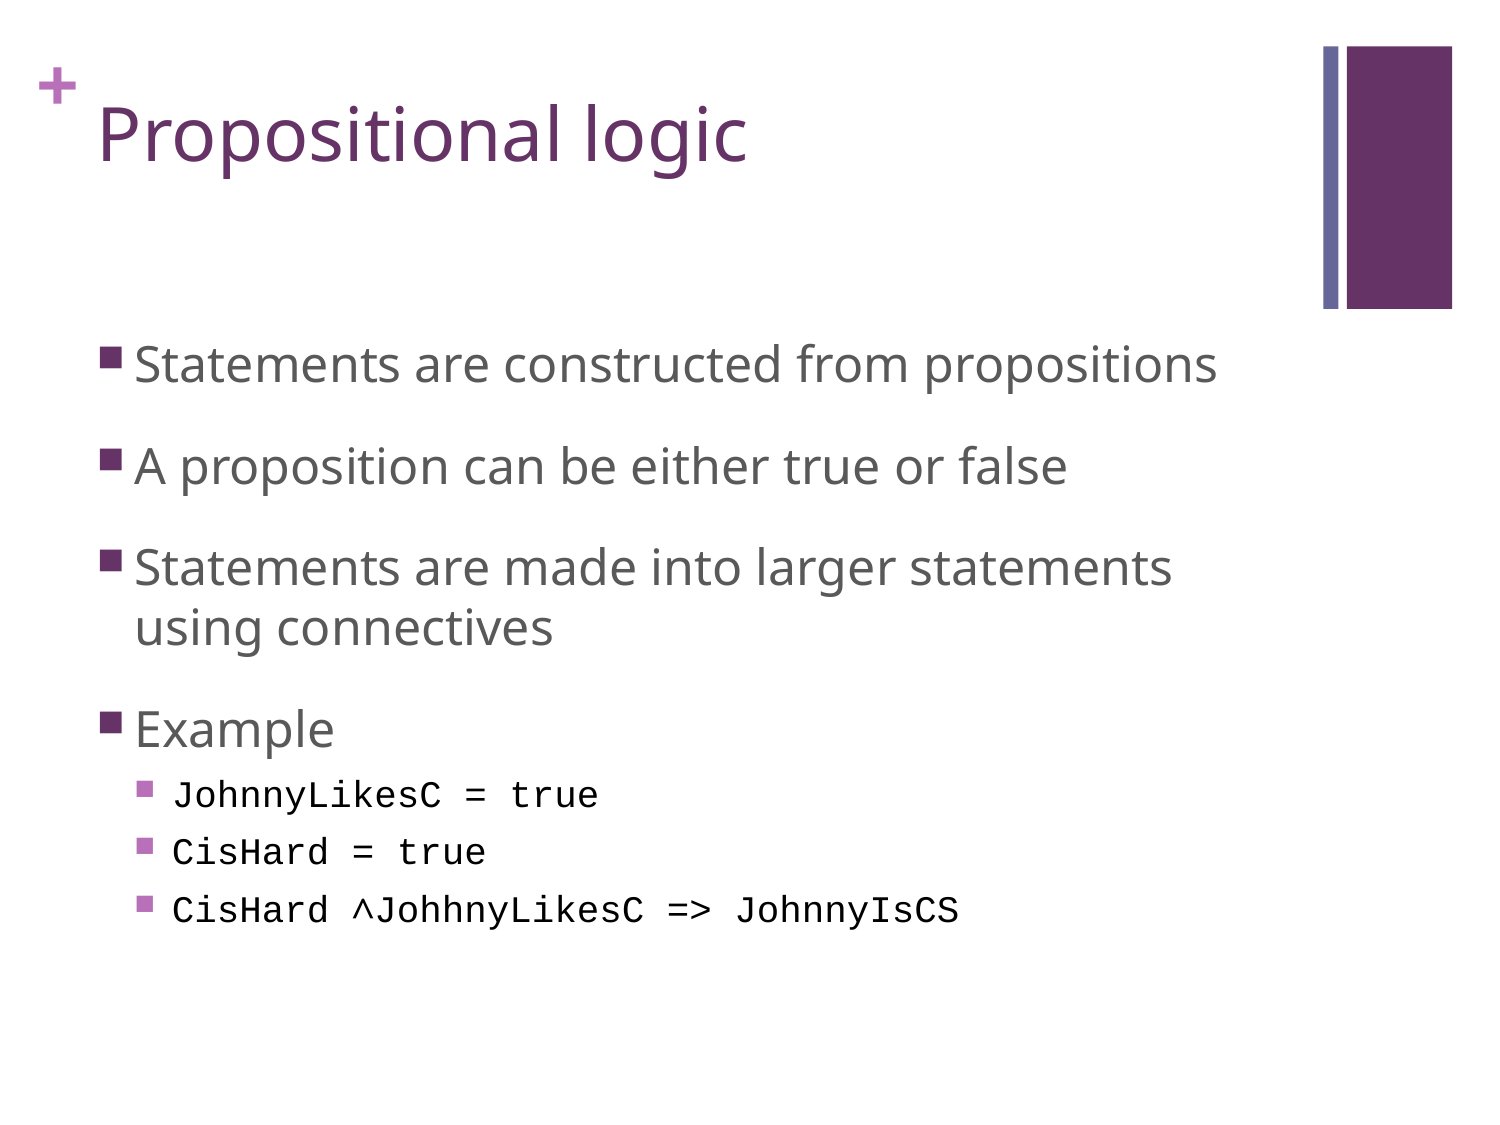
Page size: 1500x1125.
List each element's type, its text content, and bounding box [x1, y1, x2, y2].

list Statements are constructed from propositions A proposition can be either true or false Statements are made into larger statements using connectives Example JohnnyLikesC = true CisHard = true CisHard ∧JohhnyLikesC => JohnnyIsCS [81, 324, 1322, 1005]
title Propositional logic [81, 79, 1322, 263]
